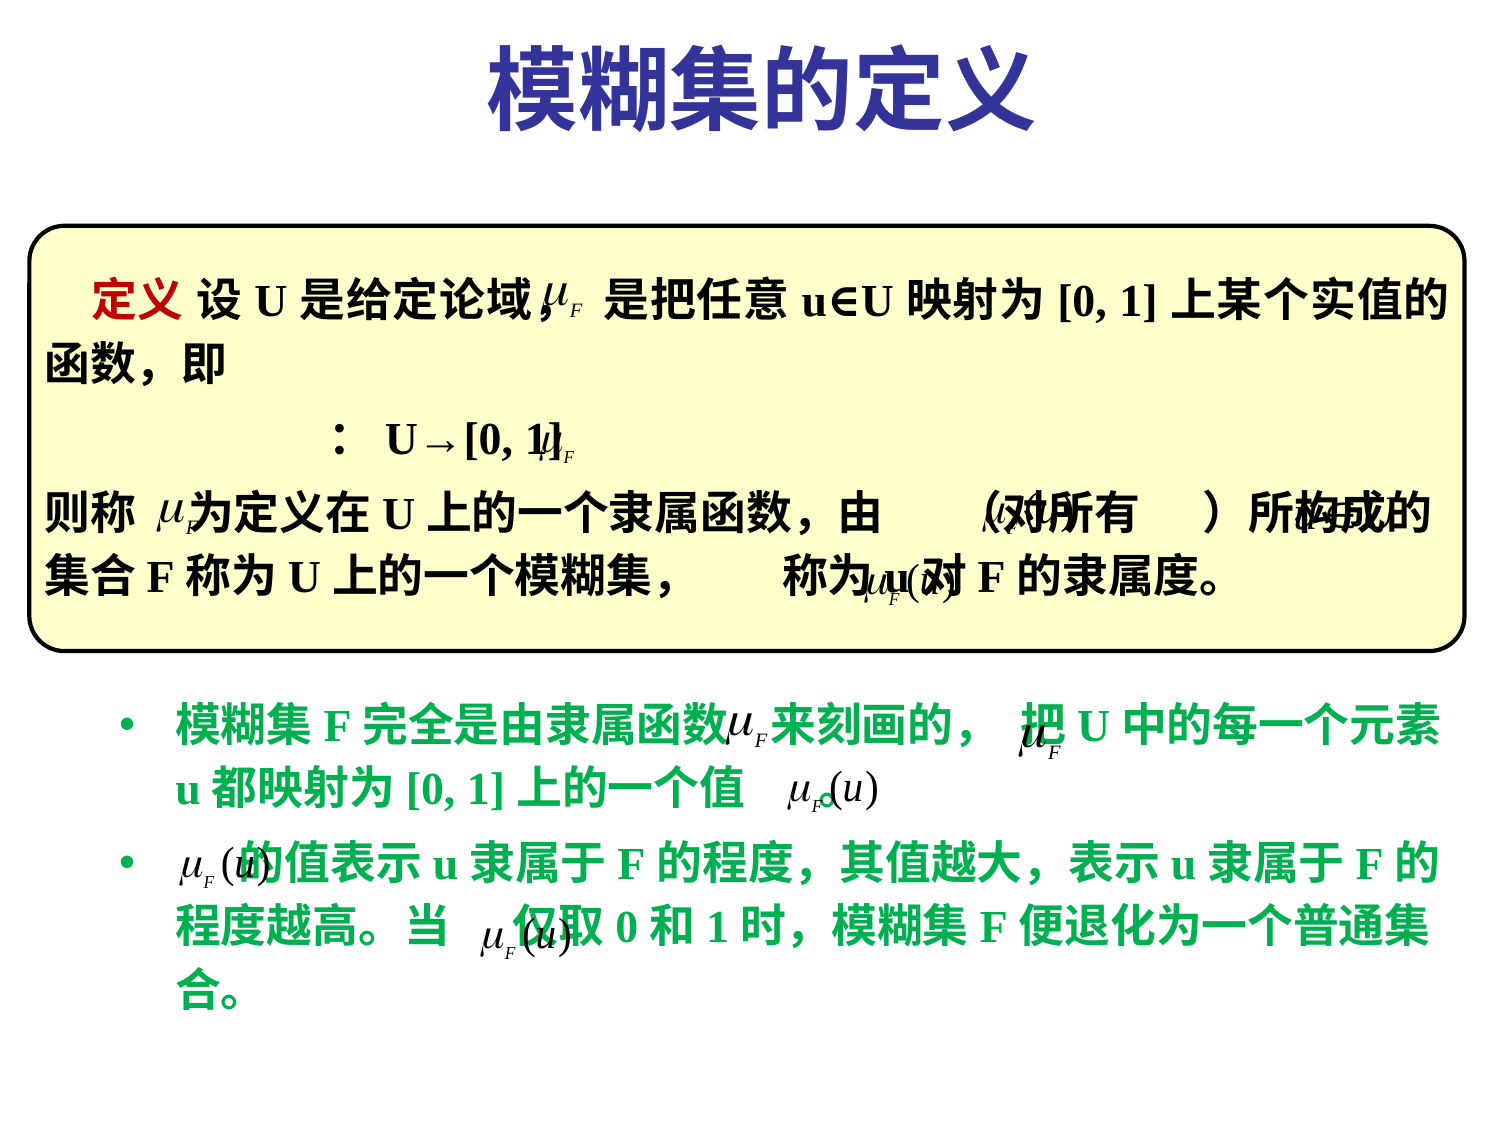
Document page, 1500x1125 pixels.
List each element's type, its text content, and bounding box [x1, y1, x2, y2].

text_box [779, 757, 887, 820]
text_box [531, 408, 584, 472]
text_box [472, 904, 580, 968]
text_box [27, 223, 1467, 628]
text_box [147, 473, 209, 544]
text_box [170, 833, 278, 897]
text_box 模糊集的定义 [100, 24, 1424, 150]
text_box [531, 256, 593, 326]
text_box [716, 686, 778, 756]
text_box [974, 479, 1082, 542]
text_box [1009, 698, 1071, 768]
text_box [855, 550, 963, 613]
text_box 定义 设U是给定论域， 是把任意u∈U映射为[0, 1]上某个实值的函数，即 ：U→[0, 1] 则称 为定义在U上的一个隶属函数，由 （对所有 ）所构成的集合F称为U上的一个模糊集， 称为u对F的隶属度。 模糊集F完全是由隶属函数 来刻画的， 把U中的每一个元素u都映射为[0, 1]上的一个值 。 的值表示u隶属于F的程度，其值越大，表示u隶属于F的程度越高。当 仅取0和1时，模糊集F便退化为一个普通集合。 [29, 255, 1465, 1023]
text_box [1287, 485, 1412, 542]
